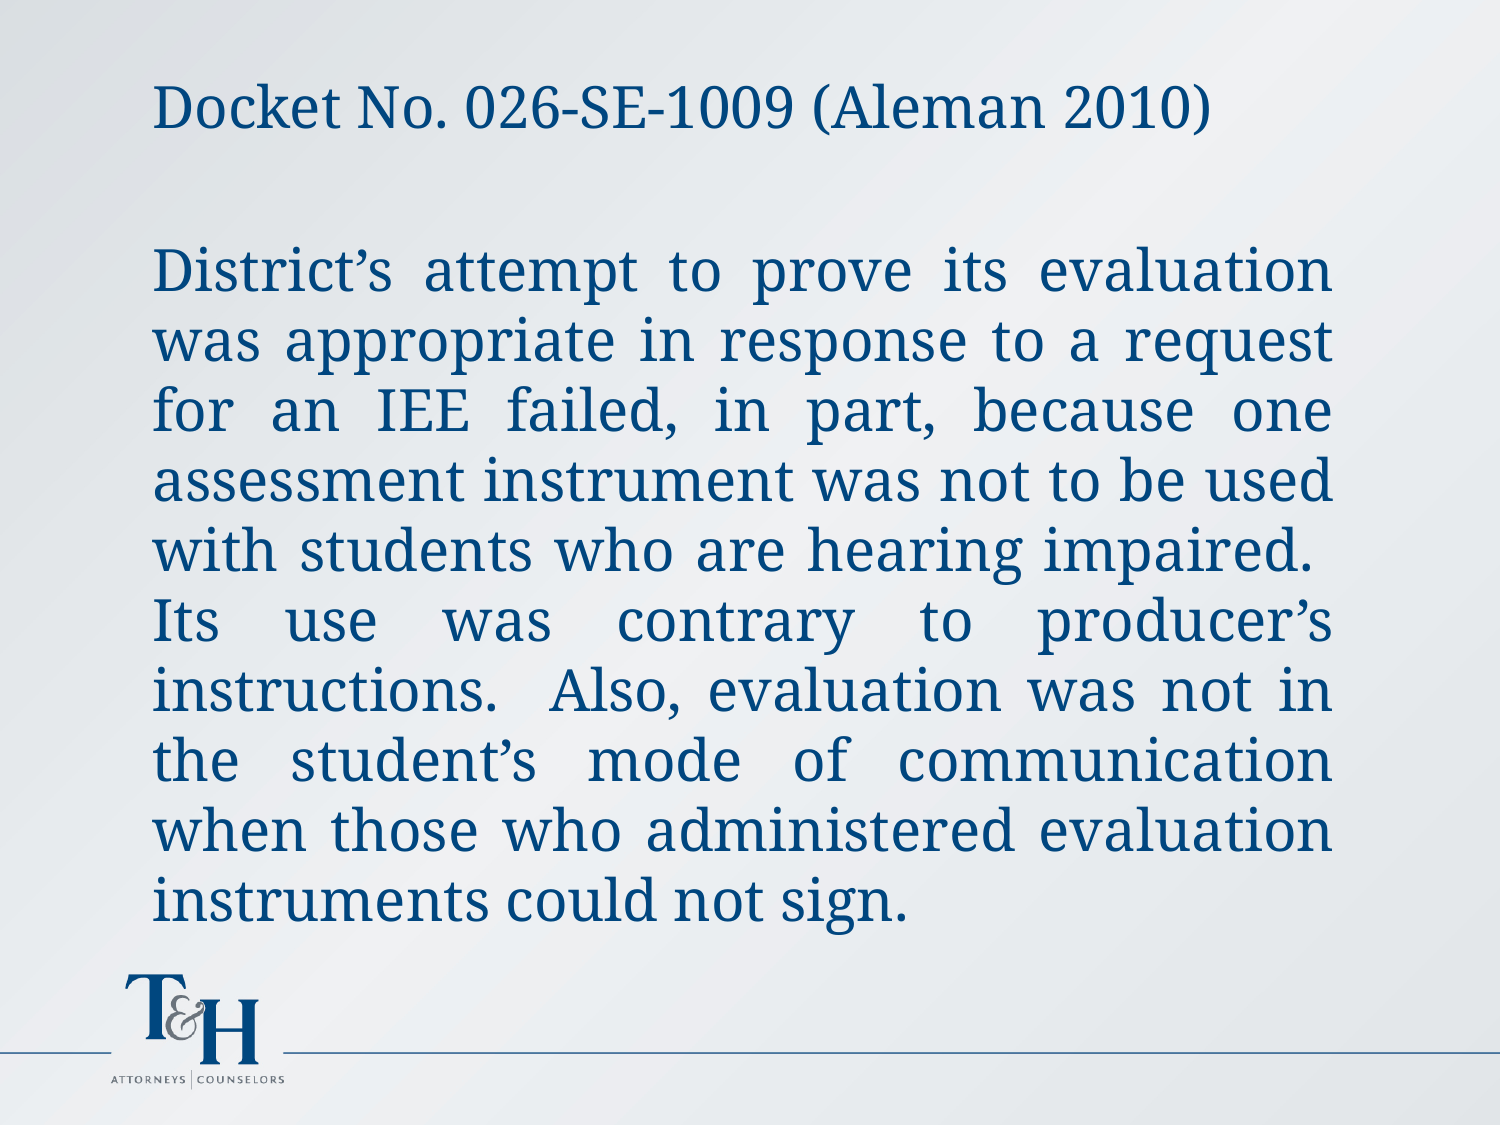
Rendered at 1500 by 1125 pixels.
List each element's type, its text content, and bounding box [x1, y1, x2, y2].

picture [0, 0, 1500, 1125]
list Docket No. 026-SE-1009 (Aleman 2010) District’s attempt to prove its evaluation was appropriate in response to a request for an IEE failed, in part, because one assessment instrument was not to be used with students who are hearing impaired. Its use was contrary to producer’s instructions. Also, evaluation was not in the student’s mode of communication when those who administered evaluation instruments could not sign. [137, 62, 1351, 913]
